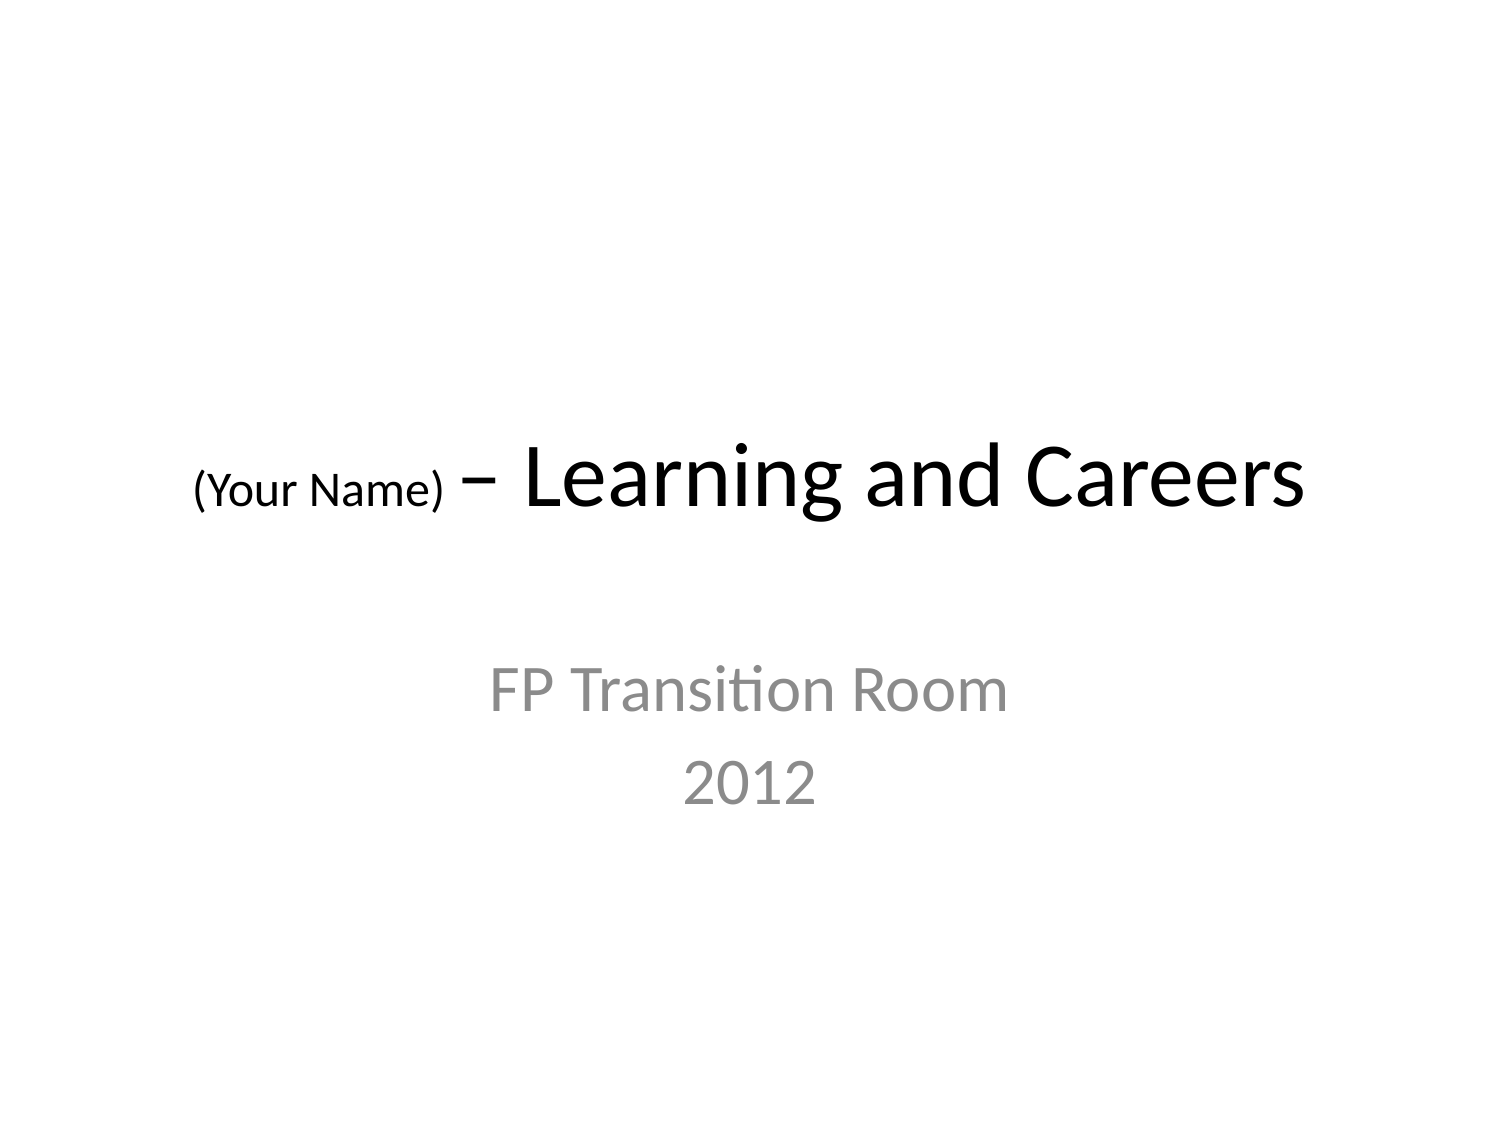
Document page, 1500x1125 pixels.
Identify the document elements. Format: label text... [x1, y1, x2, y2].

subtitle FP Transition Room 2012 [225, 637, 1275, 925]
title (Your Name) – Learning and Careers [112, 349, 1388, 591]
